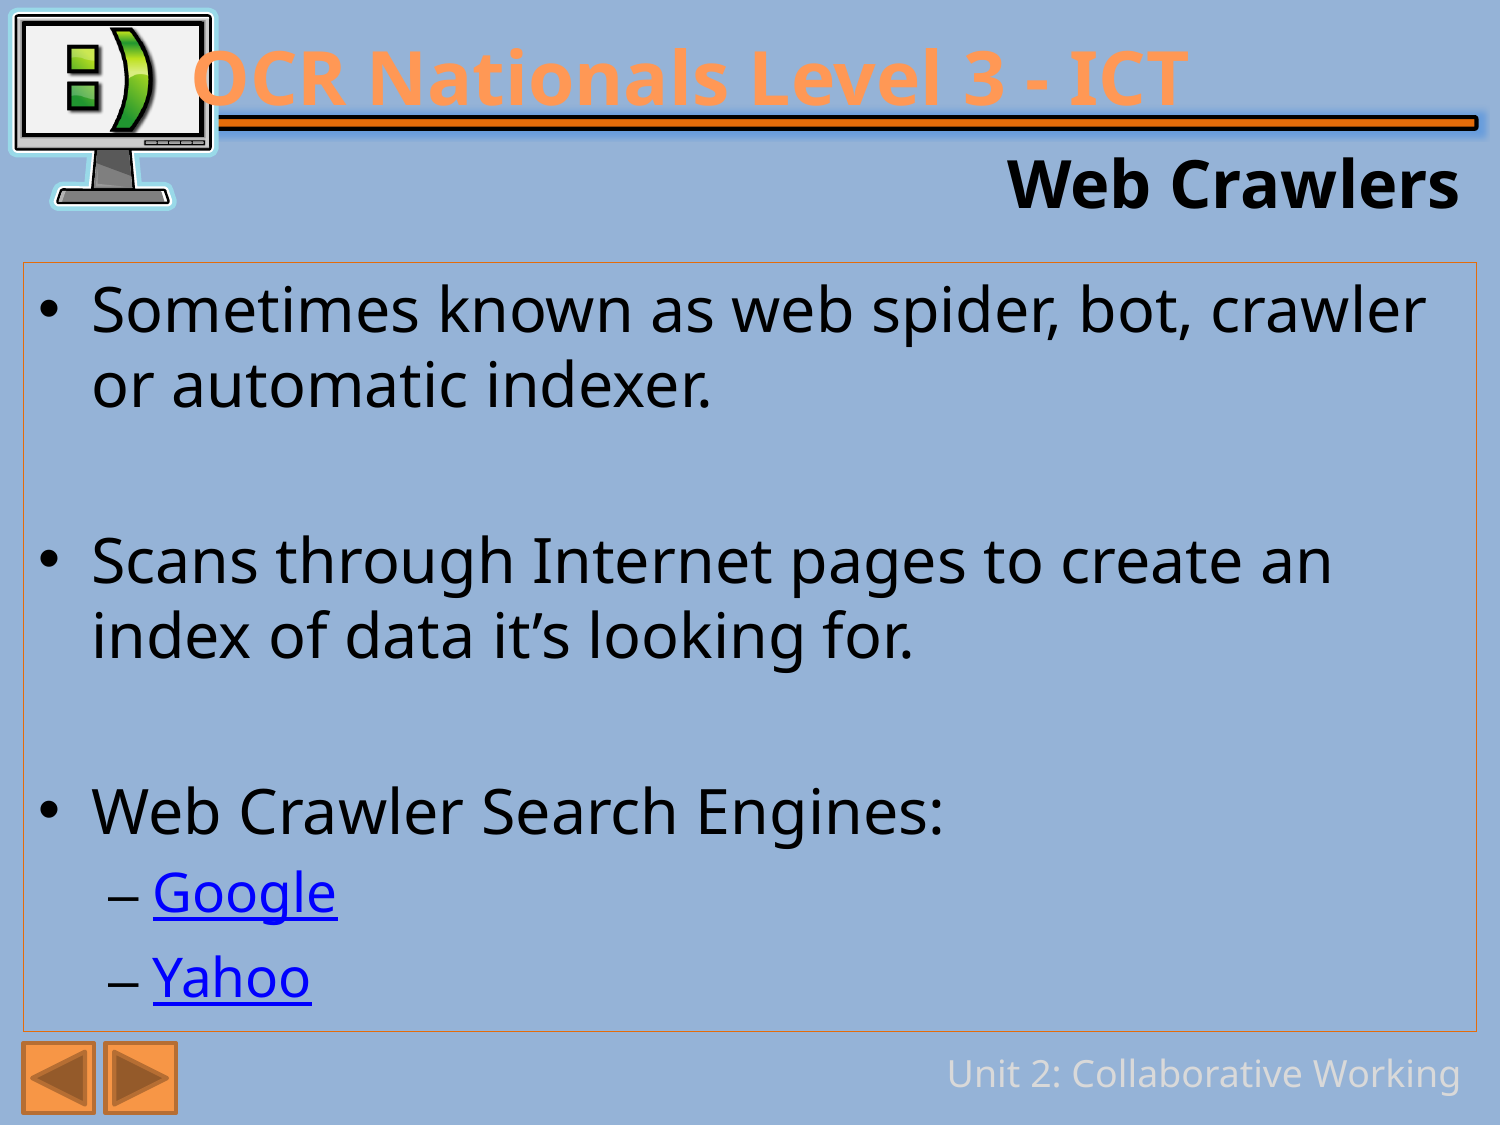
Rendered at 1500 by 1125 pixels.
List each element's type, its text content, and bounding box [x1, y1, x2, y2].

title Web Crawlers [187, 117, 1477, 247]
list Sometimes known as web spider, bot, crawler or automatic indexer. Scans through Internet pages to create an index of data it’s looking for. Web Crawler Search Engines: Google Yahoo [23, 262, 1477, 1032]
picture [48, 21, 172, 139]
